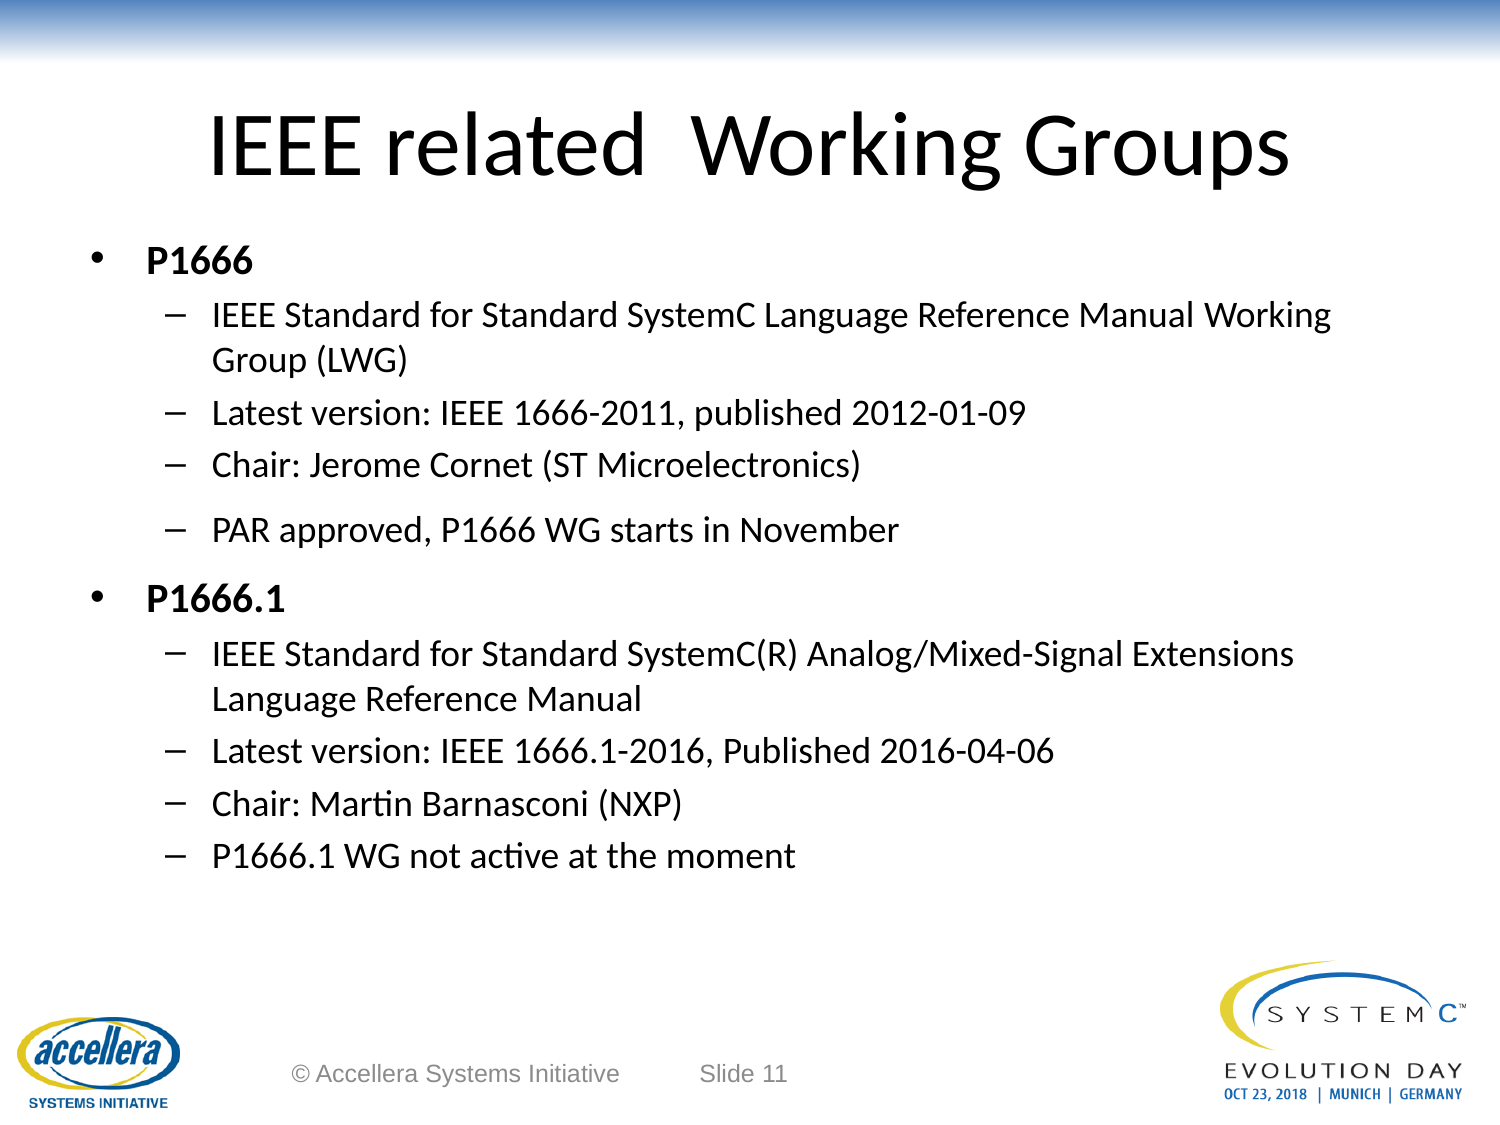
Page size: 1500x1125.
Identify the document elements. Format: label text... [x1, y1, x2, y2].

footer © Accellera Systems Initiative [275, 1042, 600, 1103]
slide_number Slide 11 [600, 1042, 888, 1103]
title IEEE related Working Groups [75, 45, 1425, 224]
picture [1211, 957, 1474, 1111]
list P1666 IEEE Standard for Standard SystemC Language Reference Manual Working Group (LWG) Latest version: IEEE 1666-2011, published 2012-01-09 Chair: Jerome Cornet (ST Microelectronics) PAR approved, P1666 WG starts in November P1666.1 IEEE Standard for Standard SystemC(R) Analog/Mixed-Signal Extensions Language Reference Manual Latest version: IEEE 1666.1-2016, Published 2016-04-06 Chair: Martin Barnasconi (NXP) P1666.1 WG not active at the moment [75, 224, 1425, 963]
picture [17, 1017, 180, 1108]
